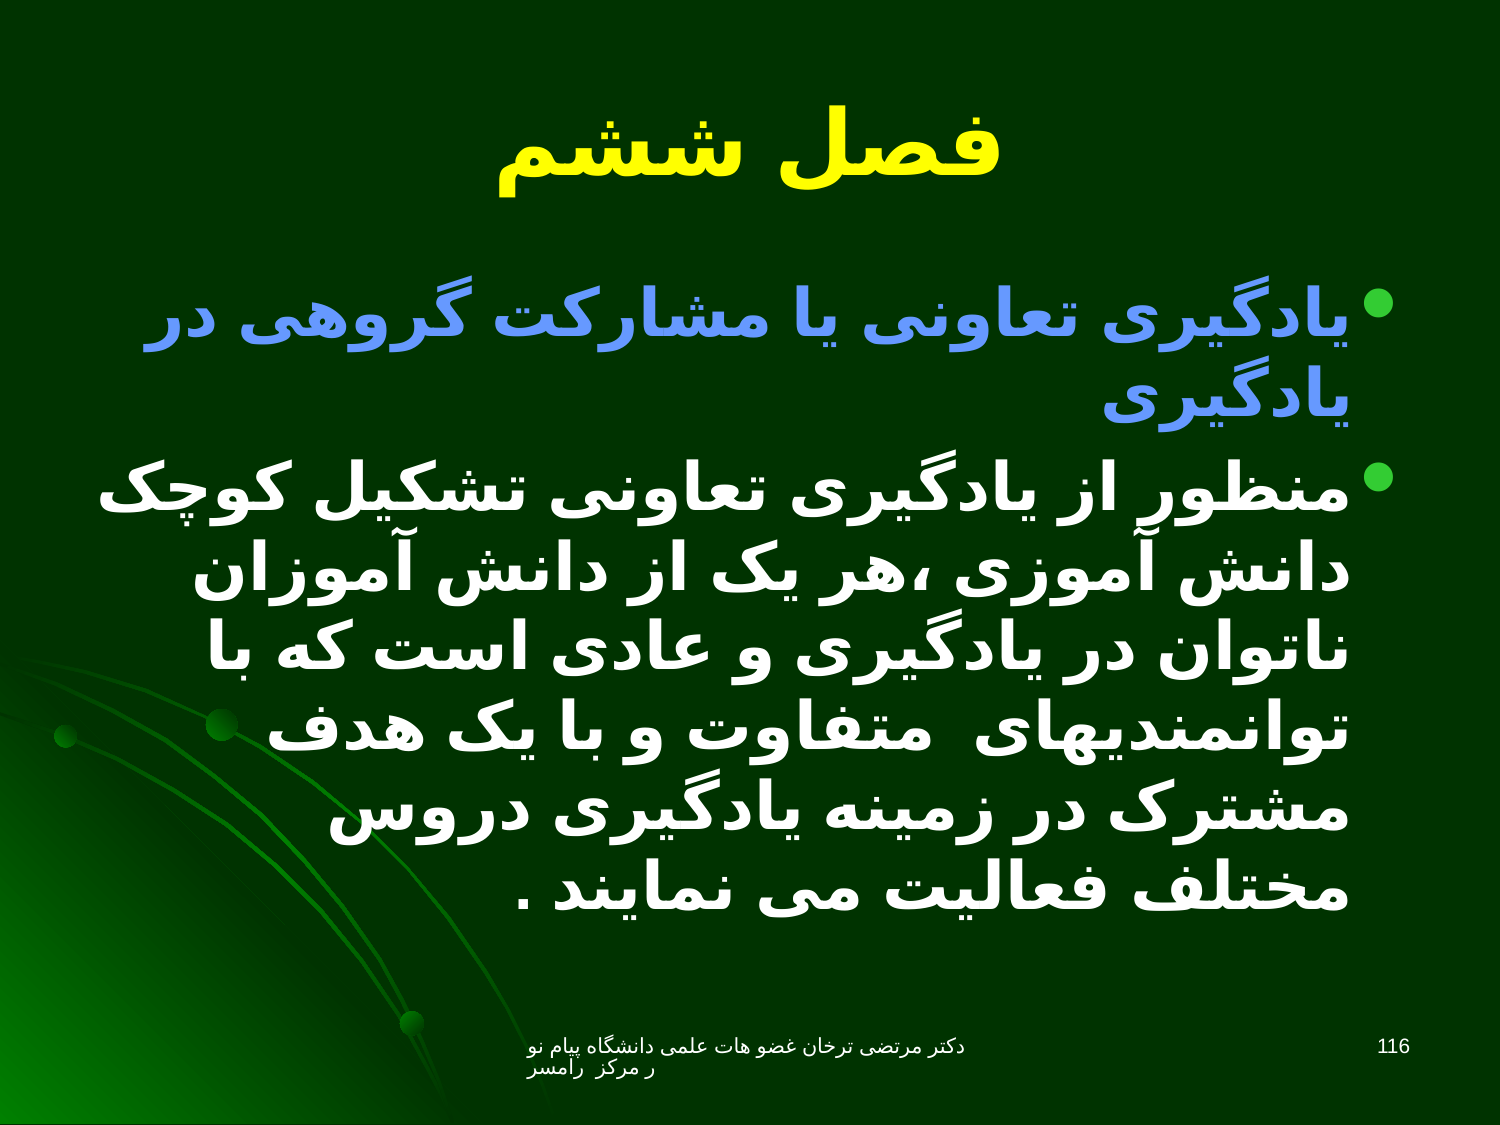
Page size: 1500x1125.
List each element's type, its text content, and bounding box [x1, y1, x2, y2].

slide_number 116 [1074, 1024, 1426, 1101]
footer دکتر مرتضی ترخان غضو هات علمی دانشگاه پیام نور مرکز رامسر [512, 1024, 988, 1101]
title فصل ششم [74, 45, 1426, 233]
list یادگیری تعاونی یا مشارکت گروهی در یادگیری منظور از یادگیری تعاونی تشکیل کوچک دانش آموزی ،هر یک از دانش آموزان ناتوان در یادگیری و عادی است که با توانمندیهای متفاوت و با یک هدف مشترک در زمینه یادگیری دروس مختلف فعالیت می نمایند . ادامه [74, 262, 1426, 1006]
